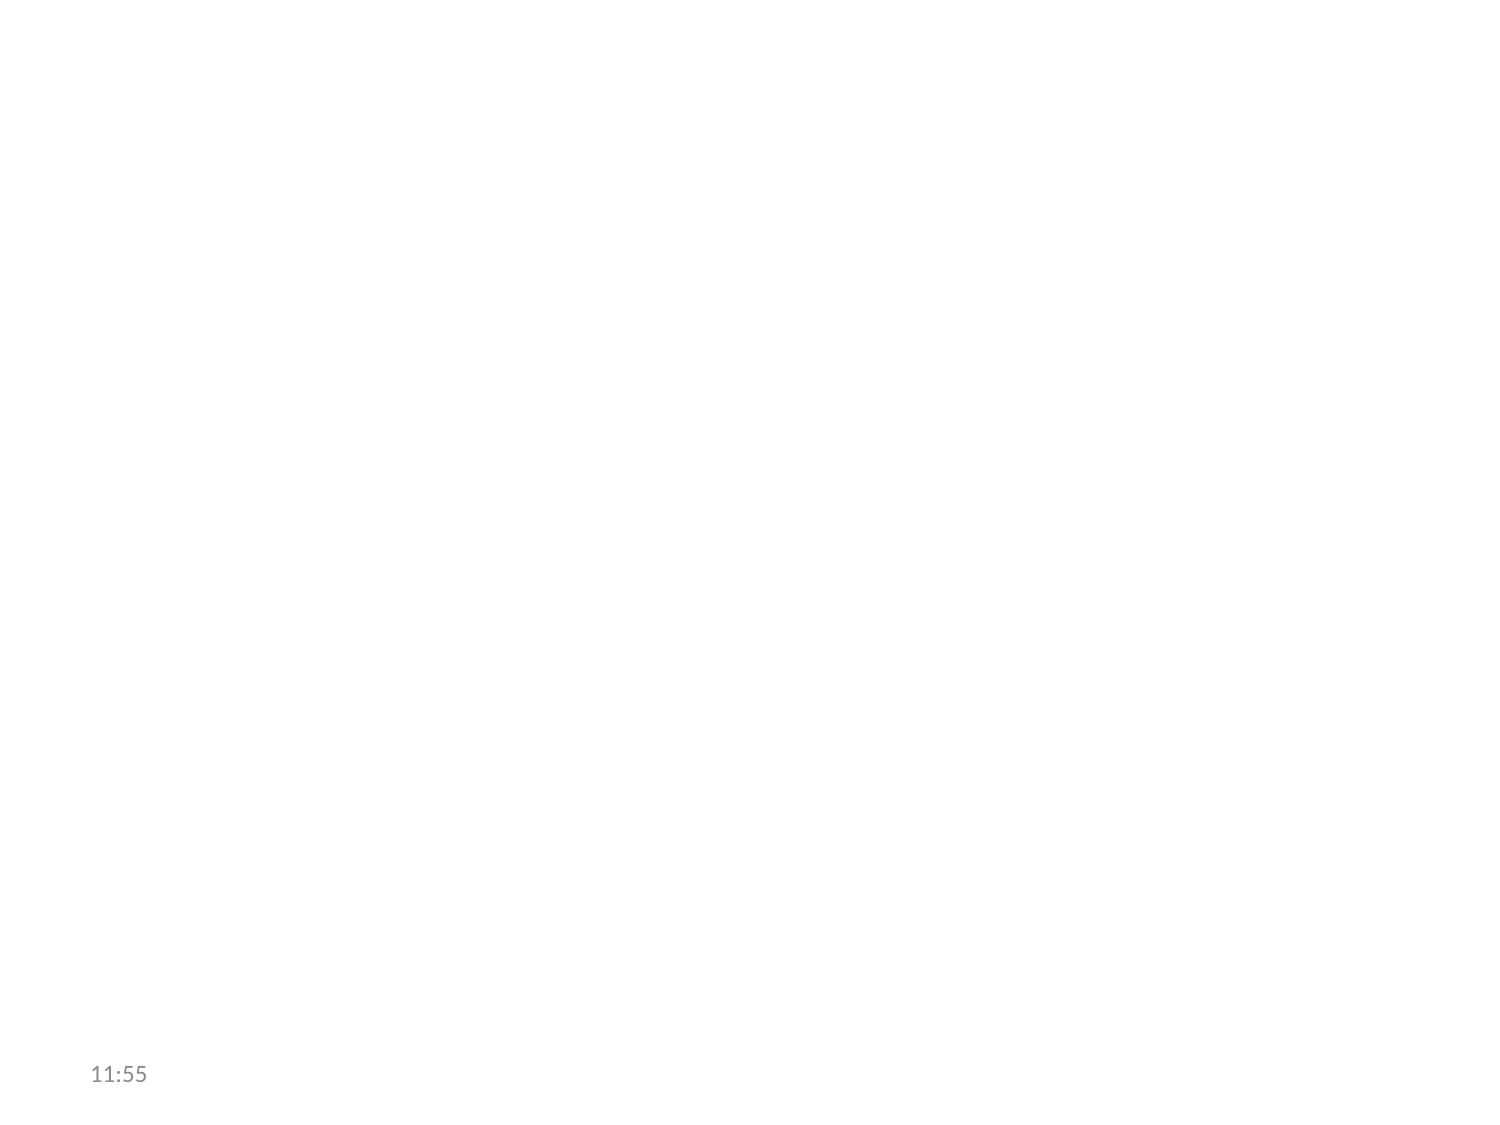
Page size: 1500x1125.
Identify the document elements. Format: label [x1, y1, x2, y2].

slide_number [75, 1042, 425, 1103]
